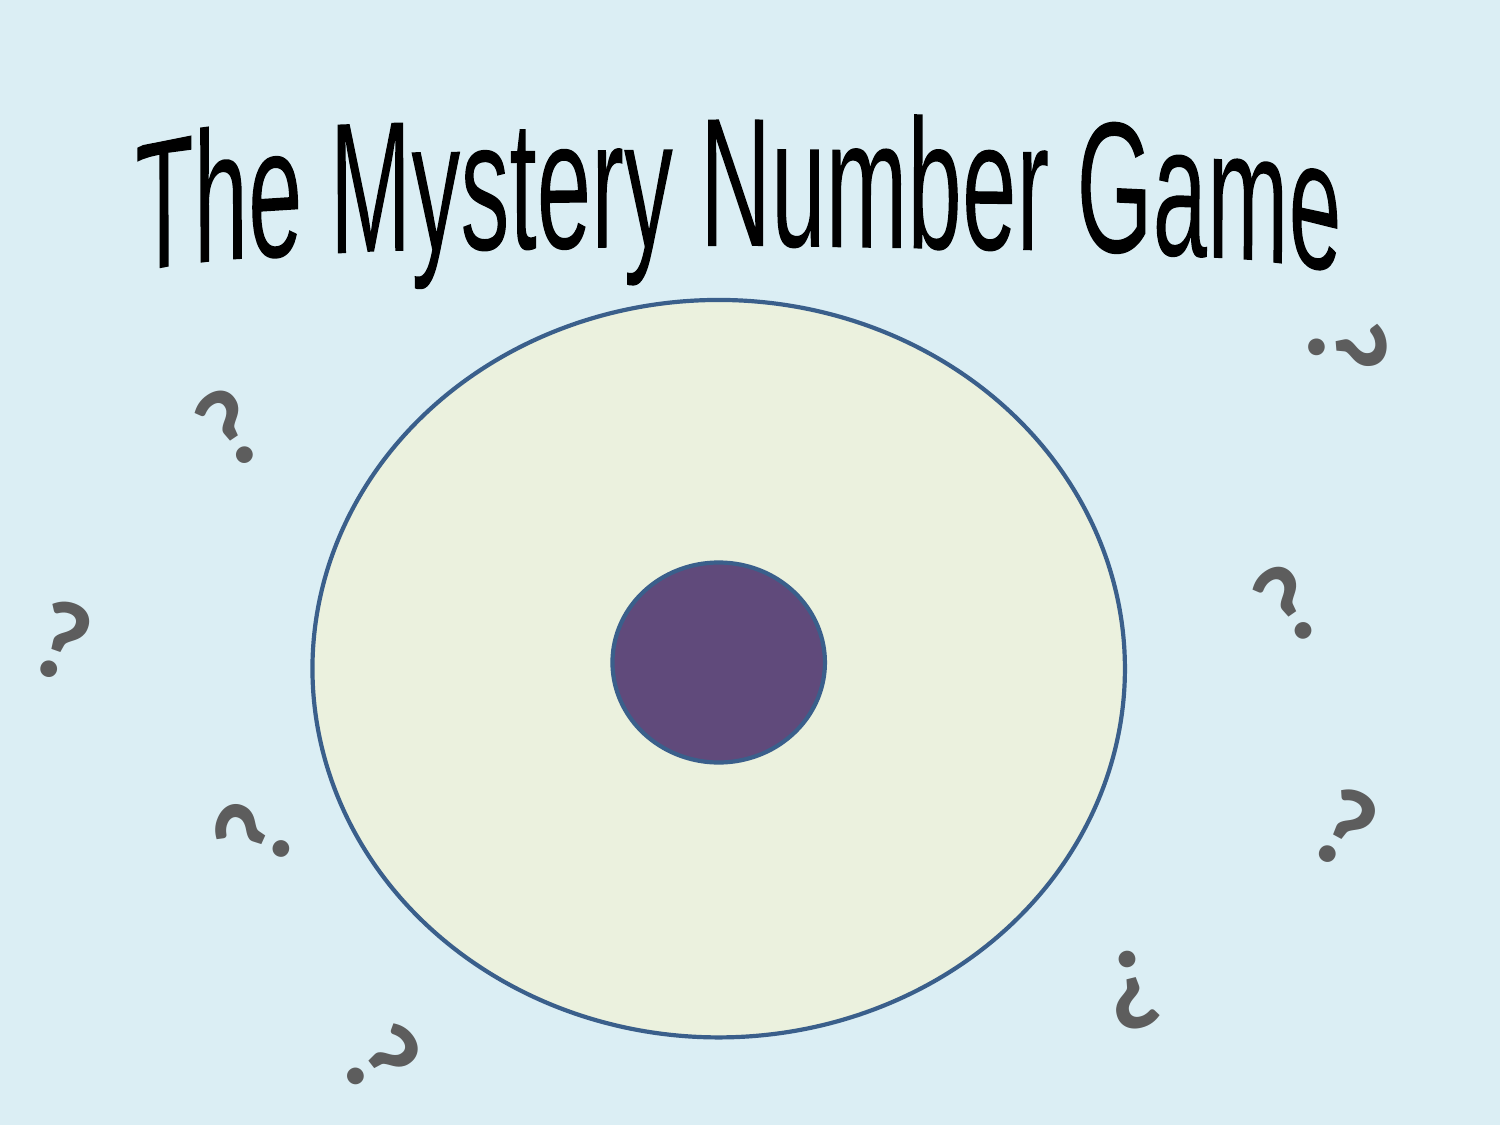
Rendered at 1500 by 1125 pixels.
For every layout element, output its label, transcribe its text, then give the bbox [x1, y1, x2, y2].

text_box ? [1275, 737, 1420, 909]
text_box [310, 297, 1128, 1040]
text_box ? [1075, 913, 1192, 1080]
text_box ? [302, 976, 472, 1125]
text_box ? [1207, 513, 1362, 684]
text_box [610, 560, 828, 765]
text_box ? [0, 549, 129, 719]
text_box ? [1276, 300, 1433, 395]
text_box ? [150, 337, 303, 509]
text_box ? [162, 762, 334, 900]
